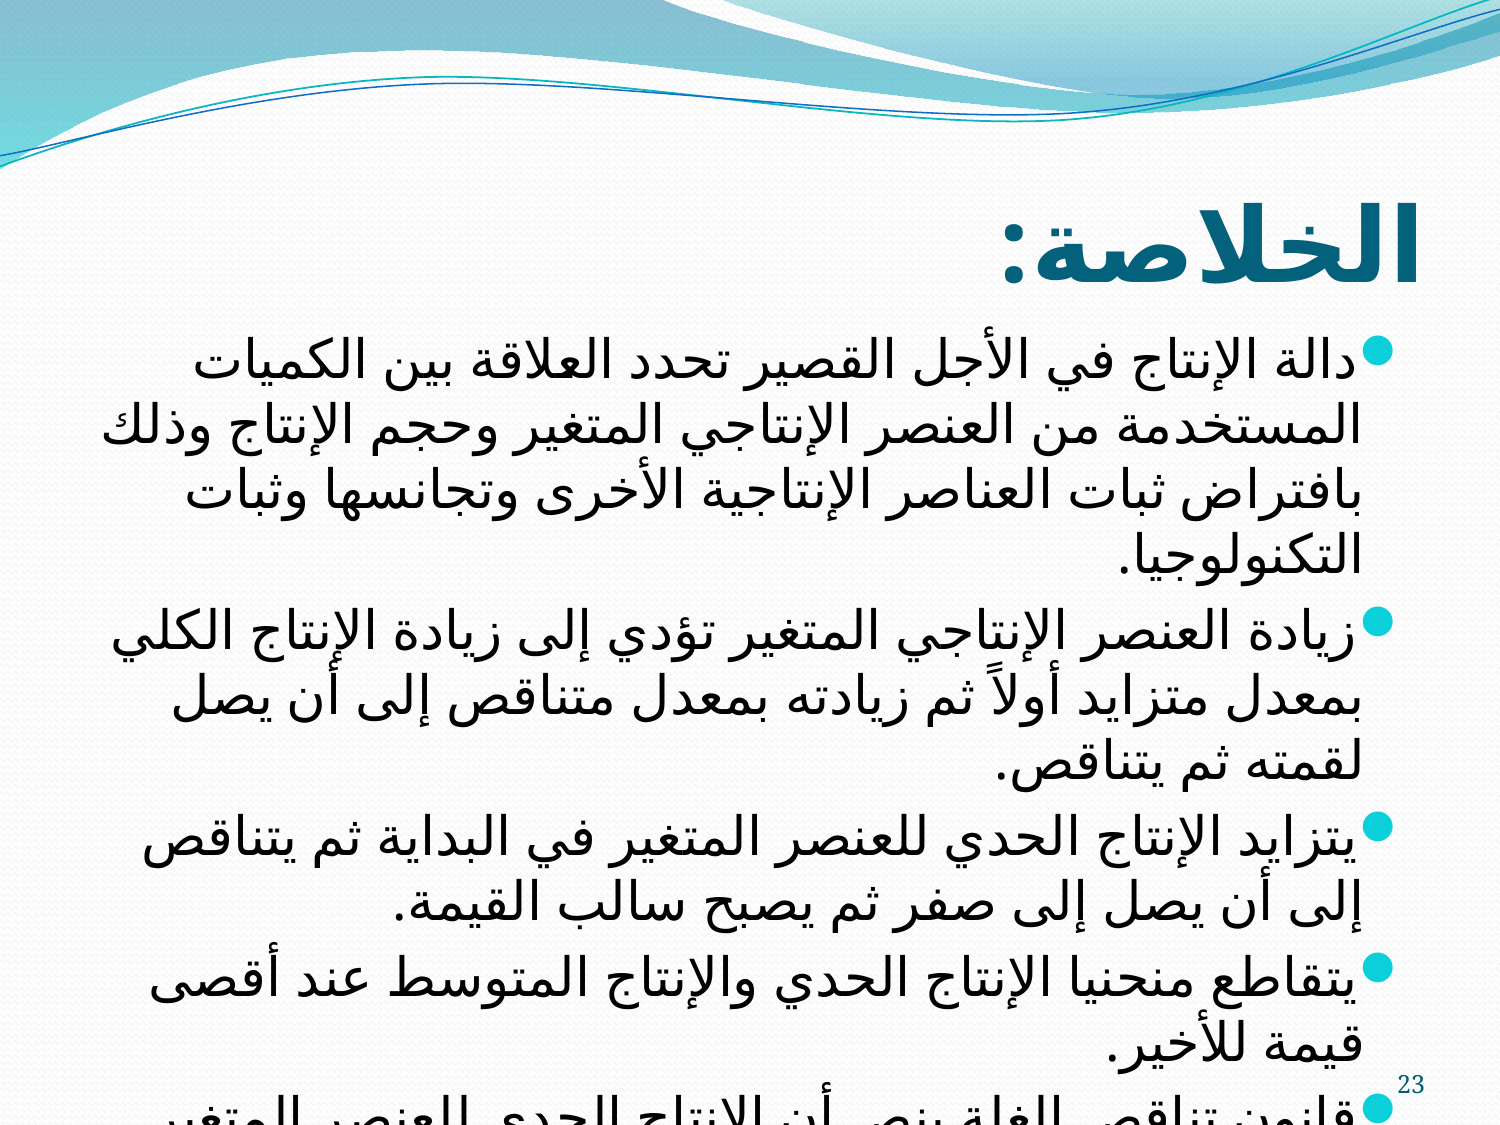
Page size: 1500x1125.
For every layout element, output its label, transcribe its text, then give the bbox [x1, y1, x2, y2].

slide_number 23 [1299, 1042, 1425, 1103]
title الخلاصة: [75, 115, 1425, 303]
list دالة الإنتاج في الأجل القصير تحدد العلاقة بين الكميات المستخدمة من العنصر الإنتاجي المتغير وحجم الإنتاج وذلك بافتراض ثبات العناصر الإنتاجية الأخرى وتجانسها وثبات التكنولوجيا. زيادة العنصر الإنتاجي المتغير تؤدي إلى زيادة الإنتاج الكلي بمعدل متزايد أولاً ثم زيادته بمعدل متناقص إلى أن يصل لقمته ثم يتناقص. يتزايد الإنتاج الحدي للعنصر المتغير في البداية ثم يتناقص إلى أن يصل إلى صفر ثم يصبح سالب القيمة. يتقاطع منحنيا الإنتاج الحدي والإنتاج المتوسط عند أقصى قيمة للأخير. قانون تناقص الغلة ينص أن الإنتاج الحدي للعنصر المتغير يتناقص بزيادة كمياته مع ثبات العناصر الأخرى. [75, 317, 1425, 1038]
